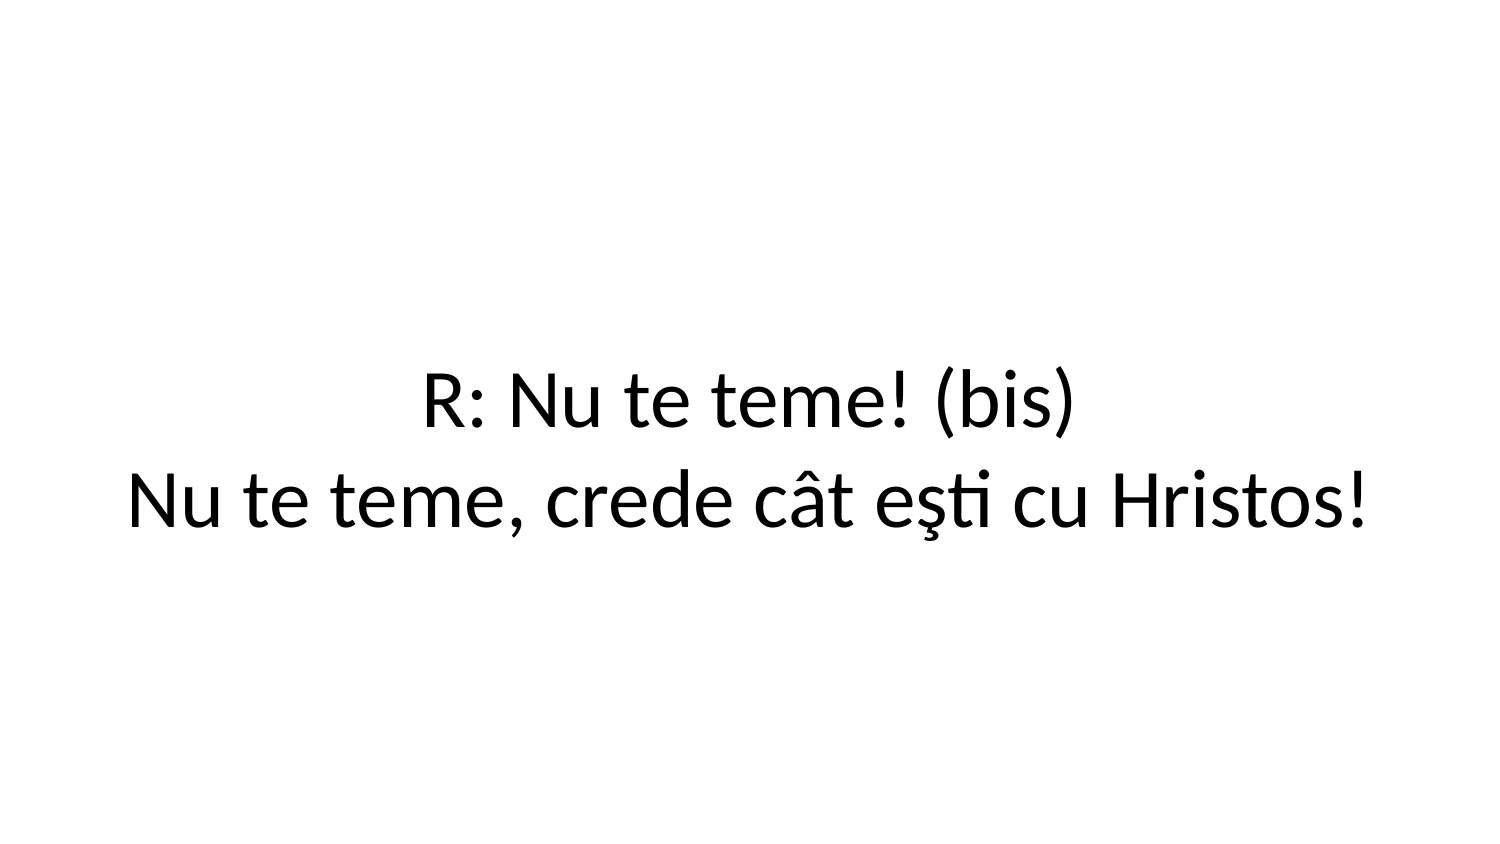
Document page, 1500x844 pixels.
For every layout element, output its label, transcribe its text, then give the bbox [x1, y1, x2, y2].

text_box R: Nu te teme! (bis) Nu te teme, crede cât eşti cu Hristos! [111, 292, 1389, 552]
